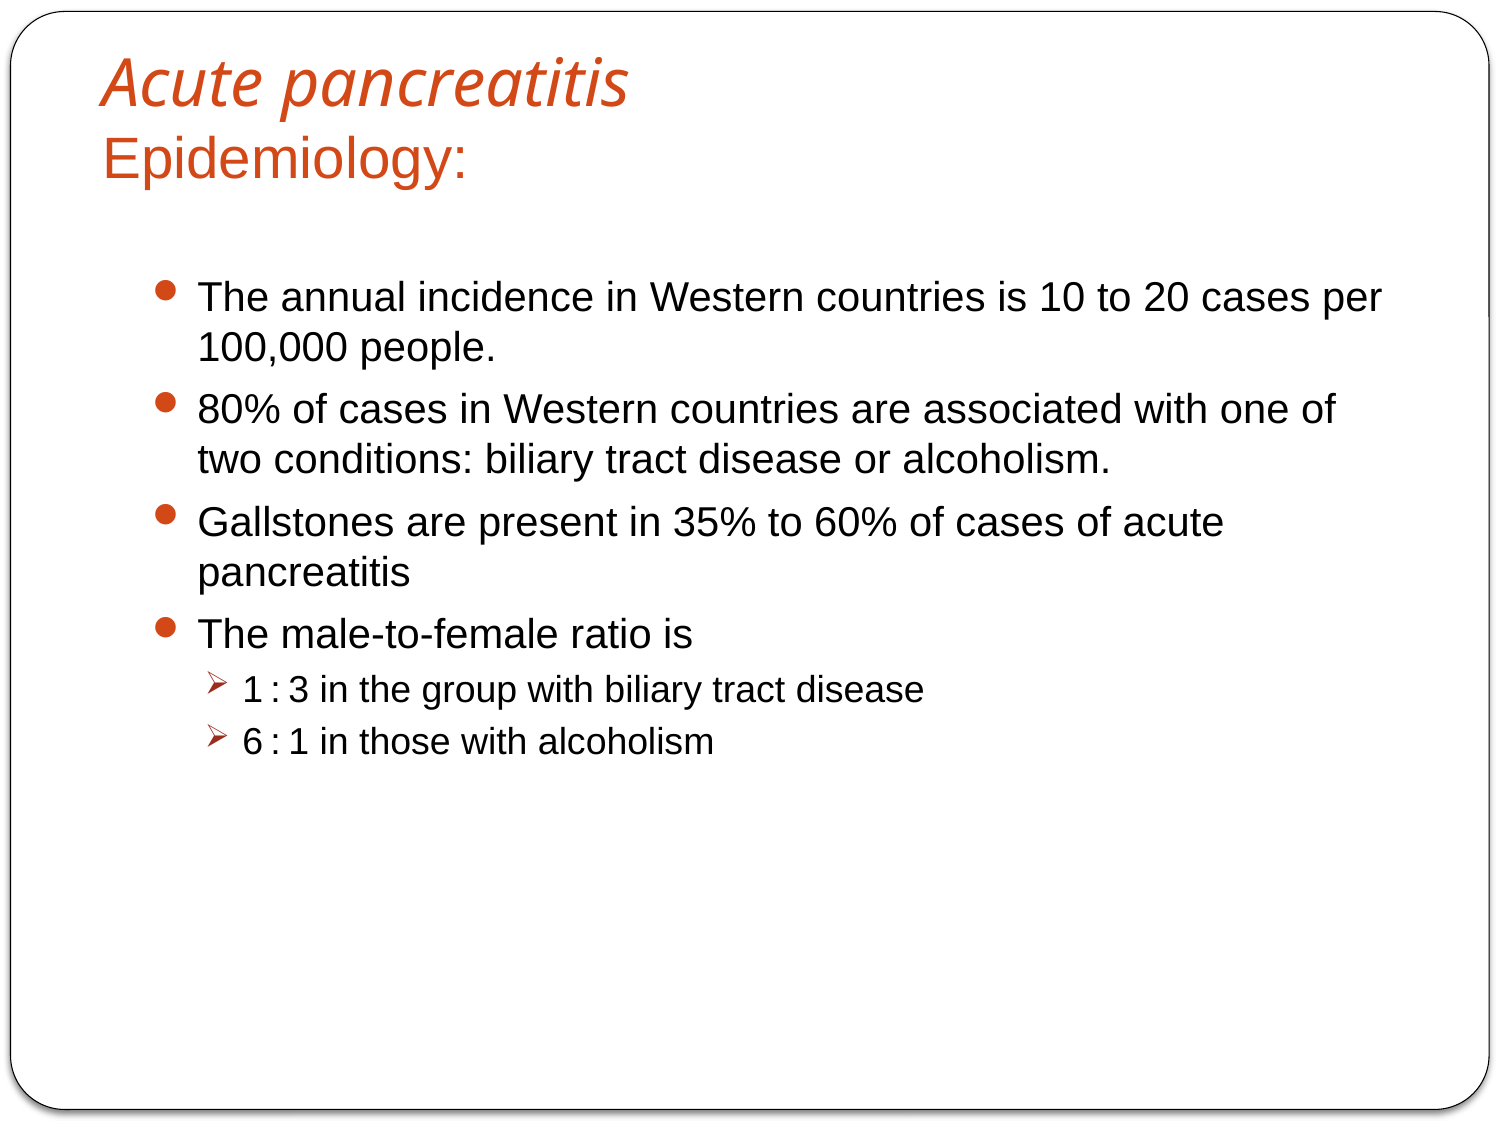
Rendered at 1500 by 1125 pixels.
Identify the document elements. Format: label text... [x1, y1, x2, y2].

title Acute pancreatitis Epidemiology: [87, 75, 1363, 205]
list The annual incidence in Western countries is 10 to 20 cases per 100,000 people. 80% of cases in Western countries are associated with one of two conditions: biliary tract disease or alcoholism. Gallstones are present in 35% to 60% of cases of acute pancreatitis The male-to-female ratio is 1 : 3 in the group with biliary tract disease 6 : 1 in those with alcoholism [137, 262, 1413, 1013]
